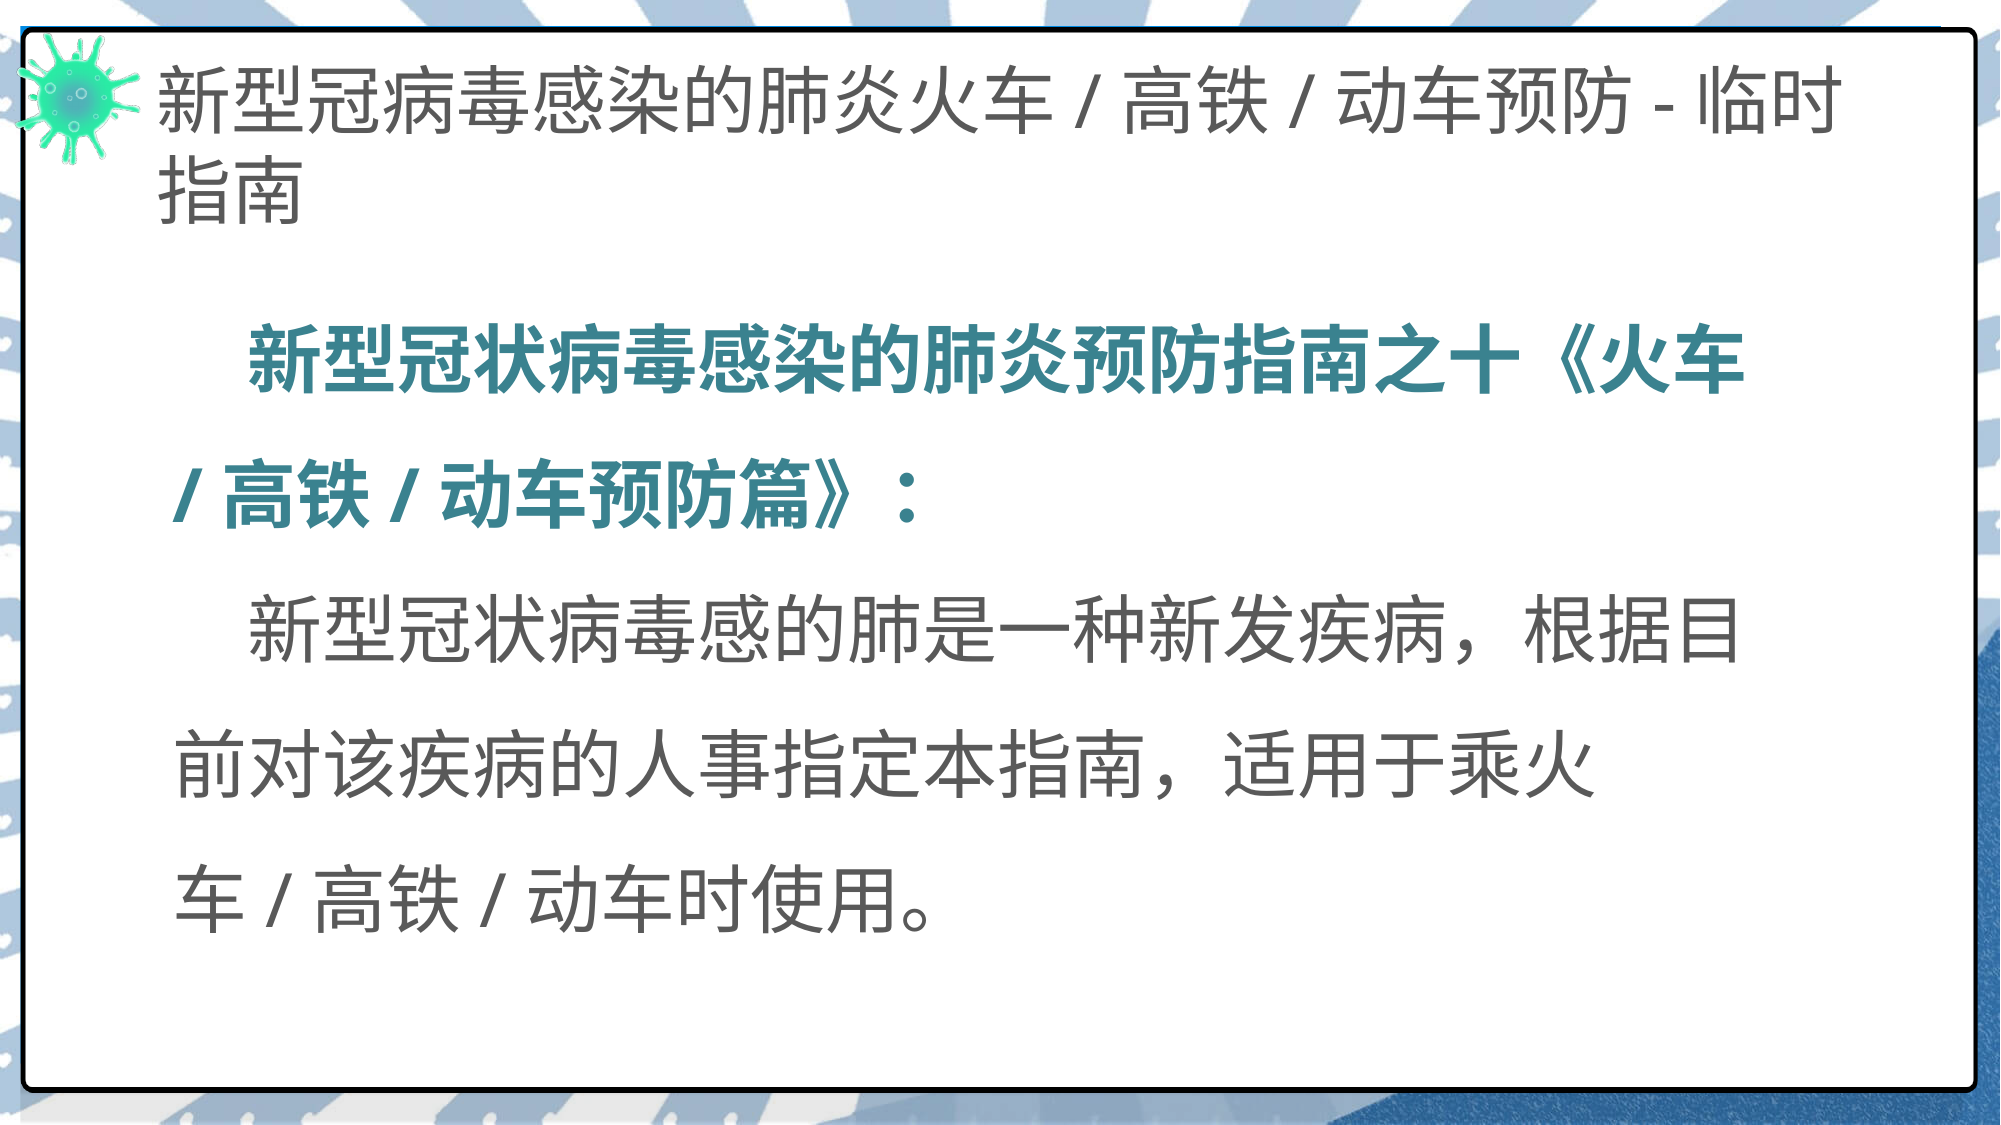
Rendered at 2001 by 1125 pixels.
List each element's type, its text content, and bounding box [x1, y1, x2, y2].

picture [0, 0, 2000, 1125]
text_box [0, 19, 1915, 168]
text_box 新型冠状病毒感染的肺炎预防指南之十《火车/高铁/动车预防篇》： 新型冠状病毒感的肺是一种新发疾病，根据目前对该疾病的人事指定本指南，适用于乘火车/高铁/动车时使用。 [157, 259, 1789, 950]
